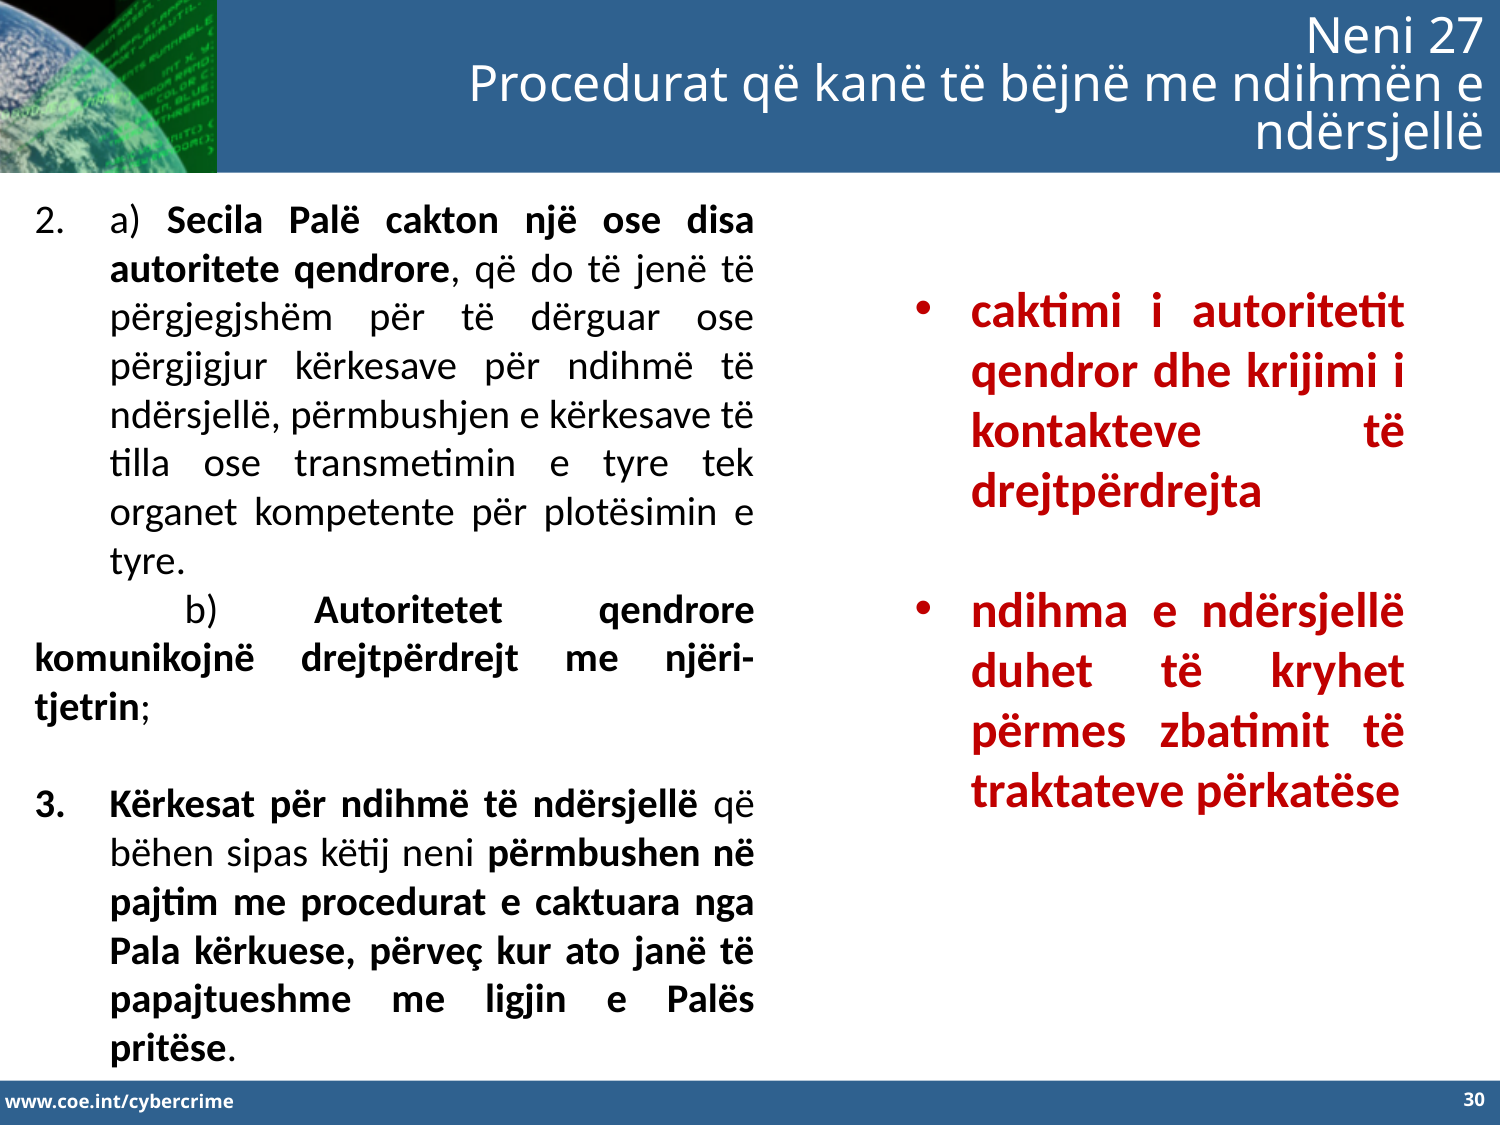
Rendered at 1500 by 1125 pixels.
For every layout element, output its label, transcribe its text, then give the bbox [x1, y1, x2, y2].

slide_number 30 [1149, 1079, 1500, 1125]
picture [0, 1, 217, 173]
text_box a) Secila Palë cakton një ose disa autoritete qendrore, që do të jenë të përgjegjshëm për të dërguar ose përgjigjur kërkesave për ndihmë të ndërsjellë, përmbushjen e kërkesave të tilla ose transmetimin e tyre tek organet kompetente për plotësimin e tyre. b) Autoritetet qendrore komunikojnë drejtpërdrejt me njëri-tjetrin; Kërkesat për ndihmë të ndërsjellë që bëhen sipas këtij neni përmbushen në pajtim me procedurat e caktuara nga Pala kërkuese, përveç kur ato janë të papajtueshme me ligjin e Palës pritëse. [19, 185, 770, 1077]
text_box Neni 27 Procedurat që kanë të bëjnë me ndihmën e ndërsjellë [274, 11, 1500, 164]
text_box caktimi i autoritetit qendror dhe krijimi i kontakteve të drejtpërdrejta ndihma e ndërsjellë duhet të kryhet përmes zbatimit të traktateve përkatëse [899, 270, 1421, 885]
